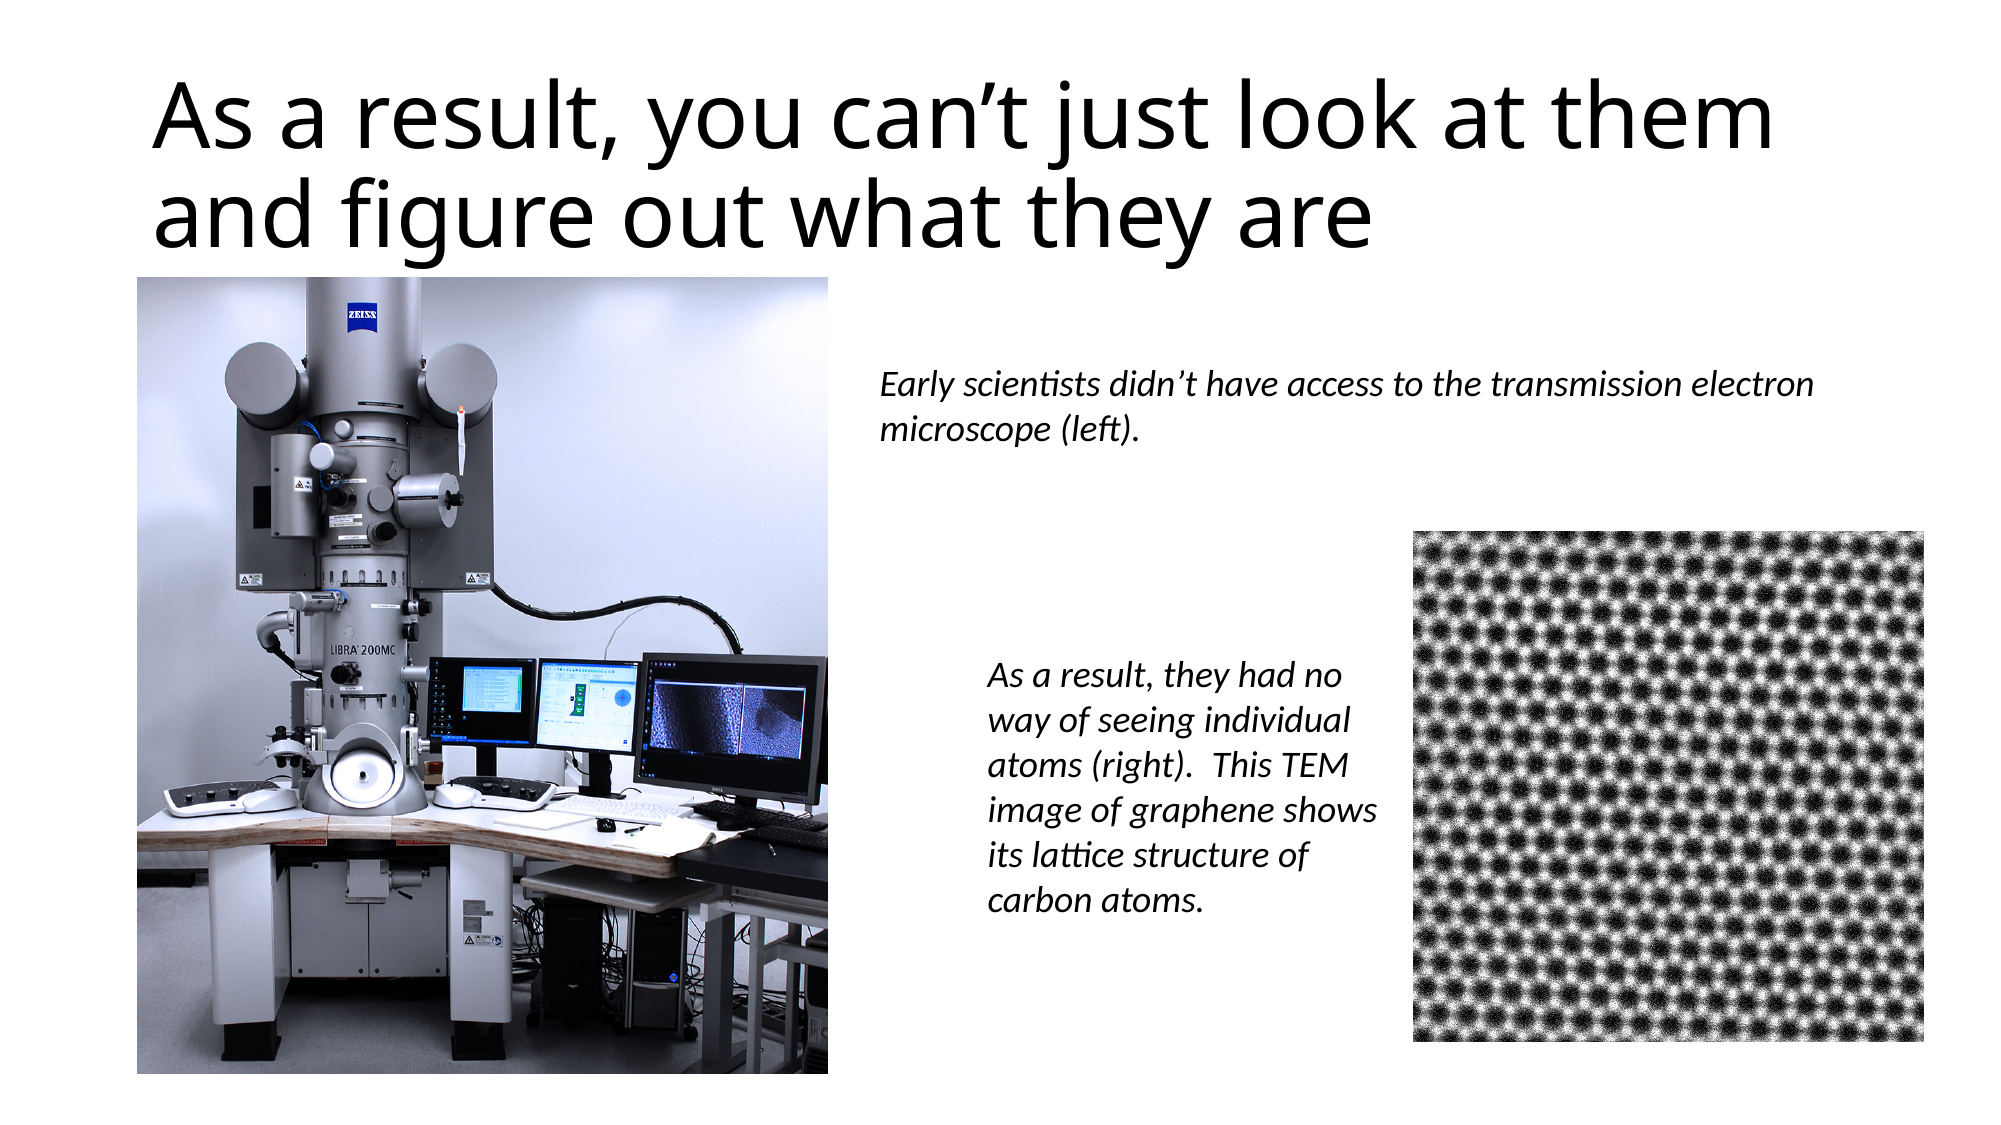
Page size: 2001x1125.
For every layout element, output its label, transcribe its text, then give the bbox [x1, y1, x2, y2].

picture [1413, 531, 1924, 1042]
picture [137, 277, 828, 1074]
title As a result, you can’t just look at them and figure out what they are [137, 59, 1863, 278]
text_box As a result, they had no way of seeing individual atoms (right). This TEM image of graphene shows its lattice structure of carbon atoms. [972, 642, 1413, 928]
text_box Early scientists didn’t have access to the transmission electron microscope (left). [864, 351, 1894, 457]
